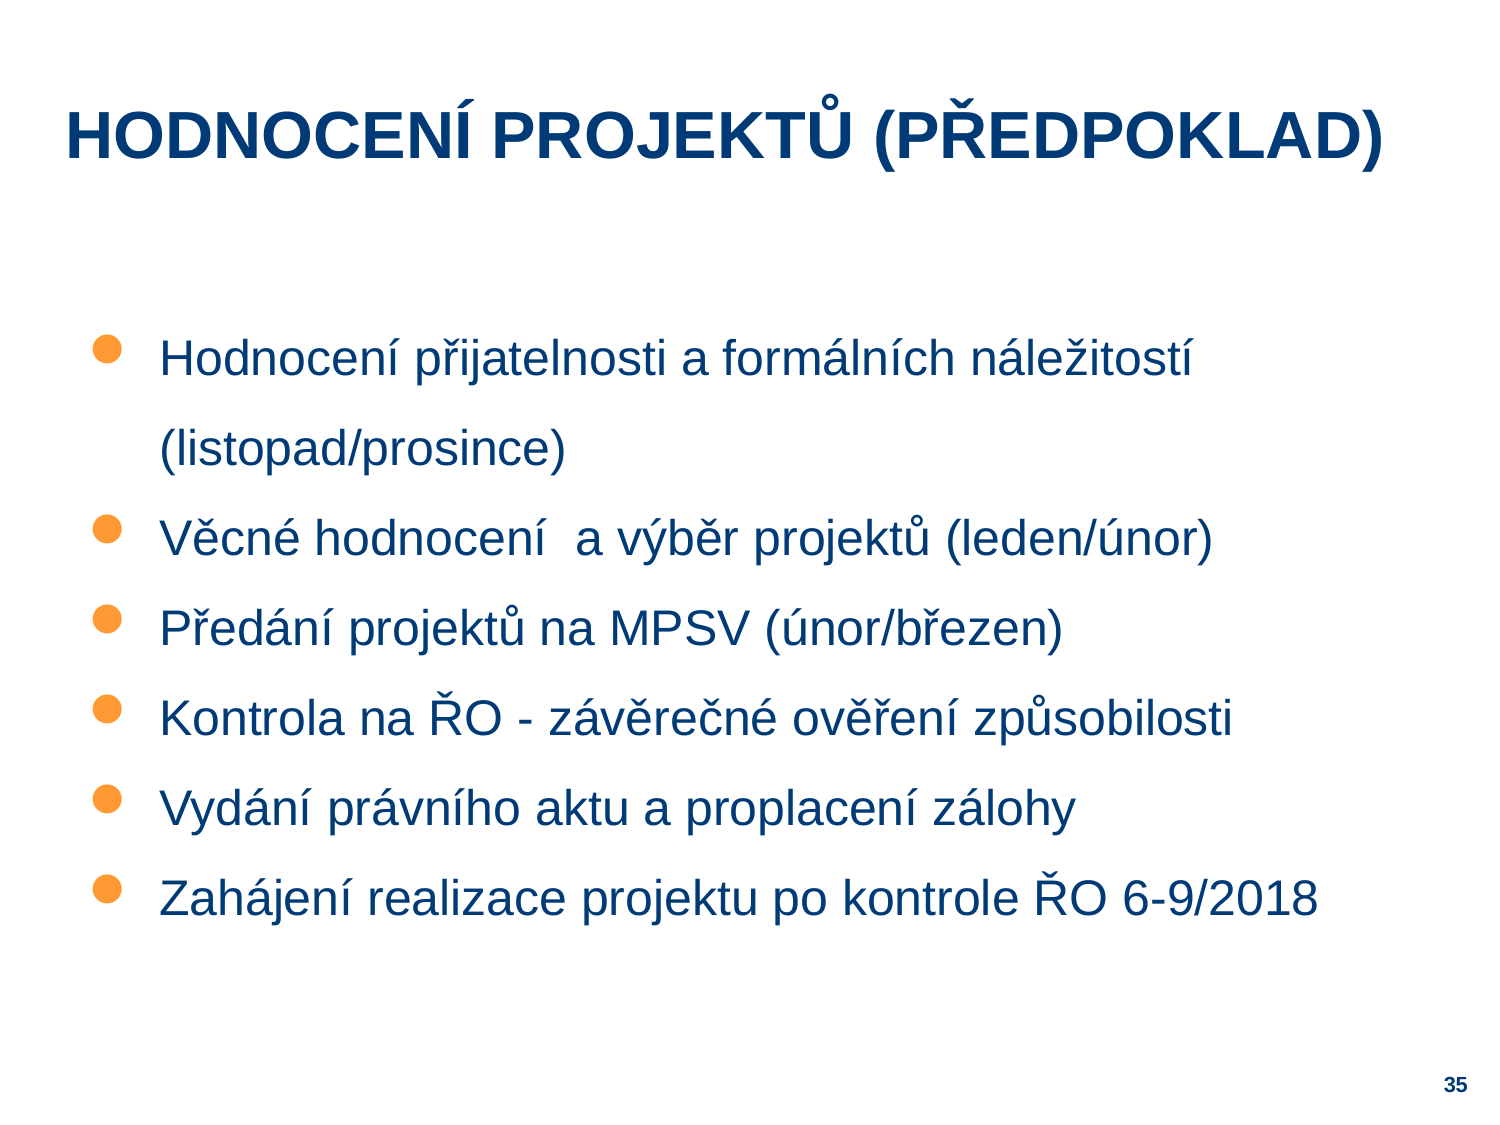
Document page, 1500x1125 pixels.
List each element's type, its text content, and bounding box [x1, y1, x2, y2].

slide_number 35 [1417, 1068, 1495, 1099]
title Hodnocení projektů (předpoklad) [59, 42, 1441, 220]
list Hodnocení přijatelnosti a formálních náležitostí (listopad/prosince) Věcné hodnocení a výběr projektů (leden/únor) Předání projektů na MPSV (únor/březen) Kontrola na ŘO - závěrečné ověření způsobilosti Vydání právního aktu a proplacení zálohy Zahájení realizace projektu po kontrole ŘO 6-9/2018 [88, 295, 1412, 1004]
